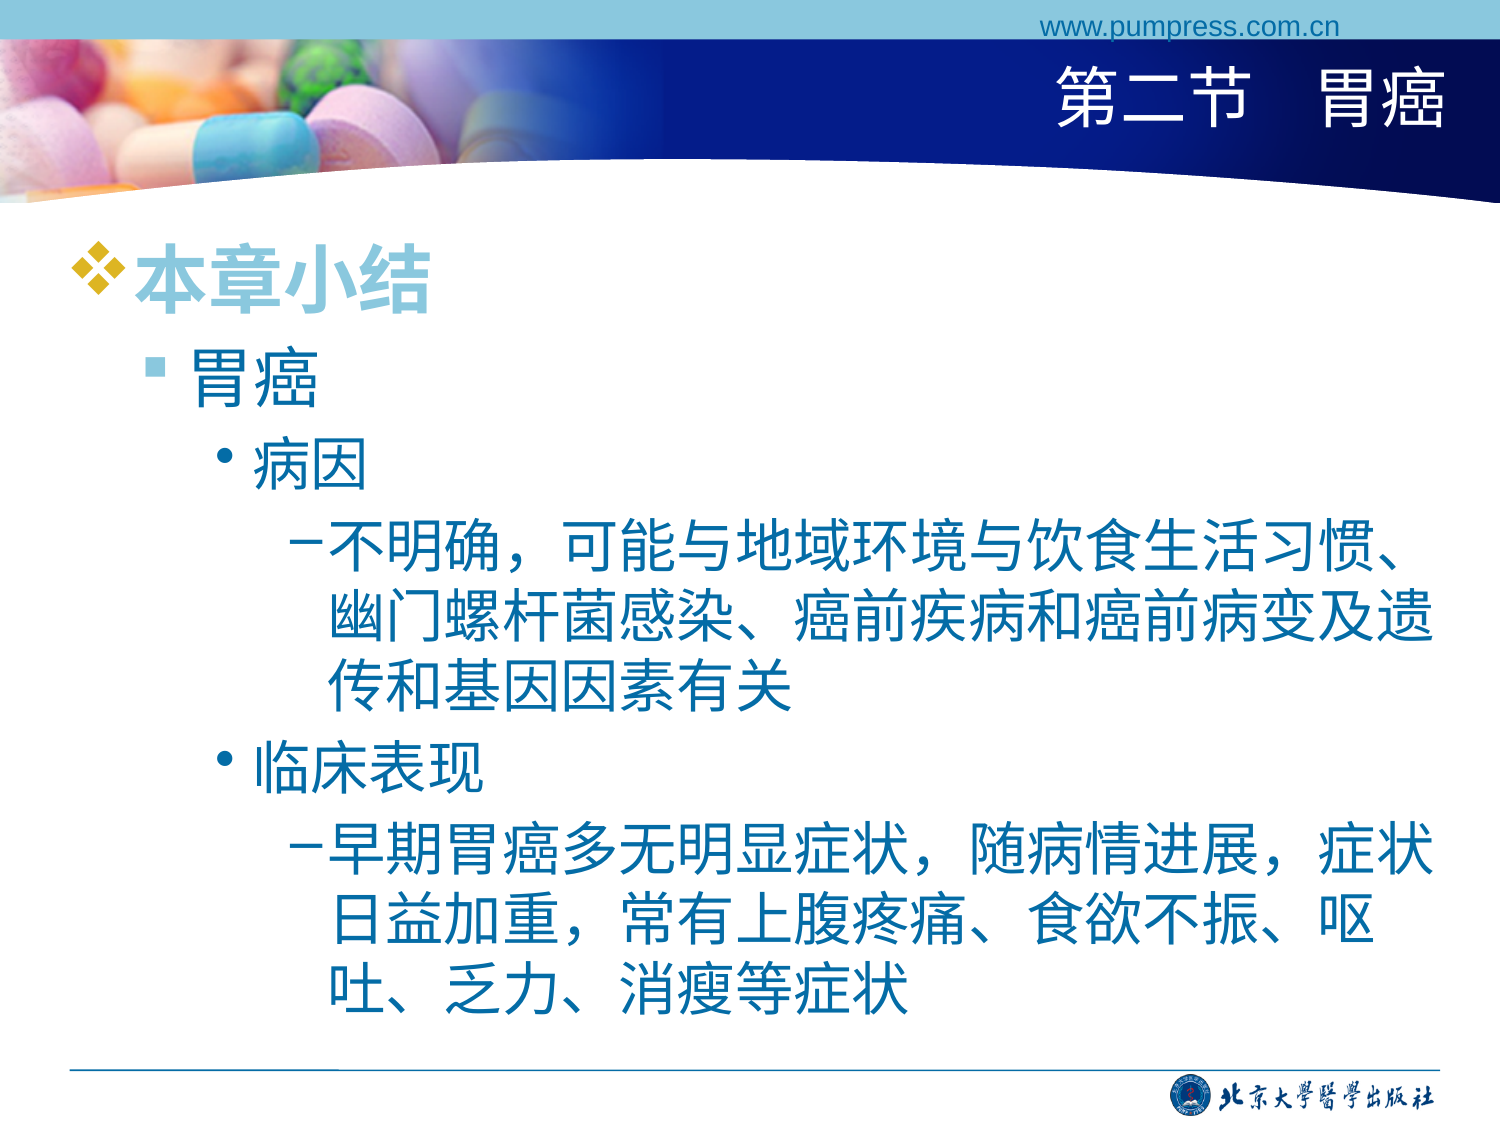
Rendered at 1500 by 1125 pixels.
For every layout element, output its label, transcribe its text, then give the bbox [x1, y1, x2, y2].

slide_number www.pumpress.com.cn [1025, 0, 1463, 38]
title 第二节 胃癌 [137, 49, 1463, 143]
list 本章小结 胃癌 病因 不明确，可能与地域环境与饮食生活习惯、幽门螺杆菌感染、癌前疾病和癌前病变及遗传和基因因素有关 临床表现 早期胃癌多无明显症状，随病情进展，症状日益加重，常有上腹疼痛、食欲不振、呕吐、乏力、消瘦等症状 [49, 224, 1463, 1026]
picture [0, 40, 1500, 203]
picture [1170, 1074, 1436, 1118]
